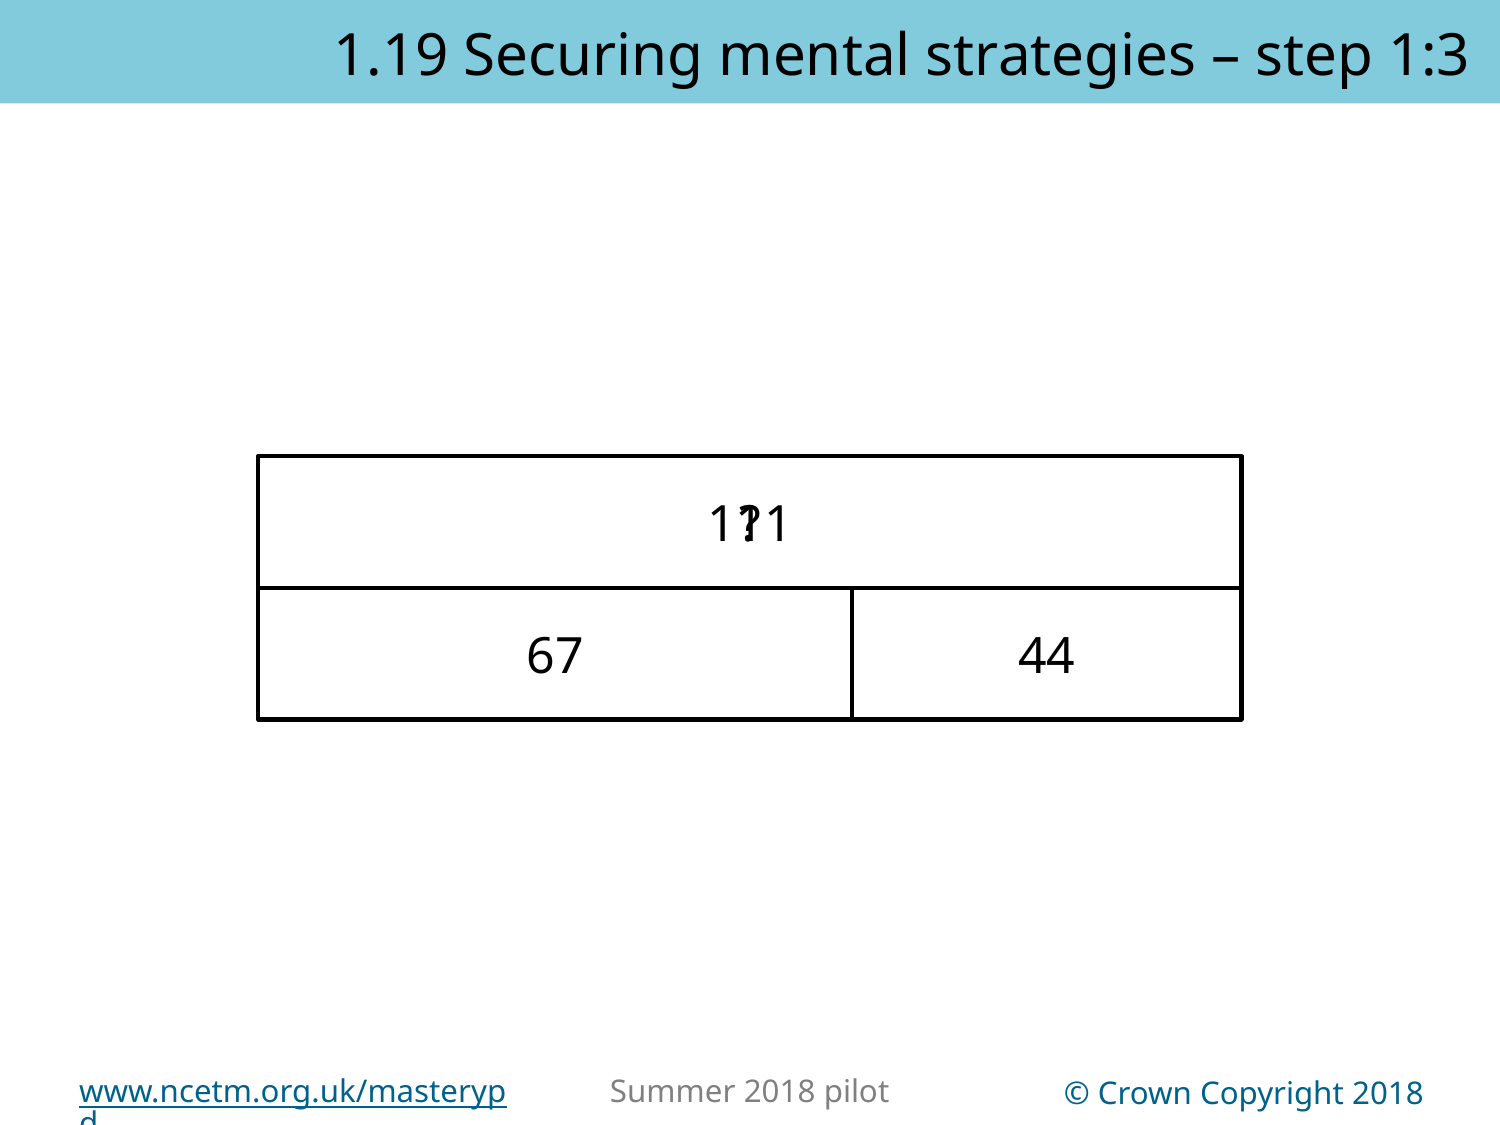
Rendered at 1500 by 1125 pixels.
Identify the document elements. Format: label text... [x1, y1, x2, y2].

text_box ? [685, 484, 815, 560]
text_box [851, 587, 1242, 720]
text_box [258, 456, 1242, 587]
list 1.19 Securing mental strategies – step 1:3 [0, 0, 1500, 104]
text_box [258, 587, 851, 720]
text_box 44 [984, 615, 1109, 691]
